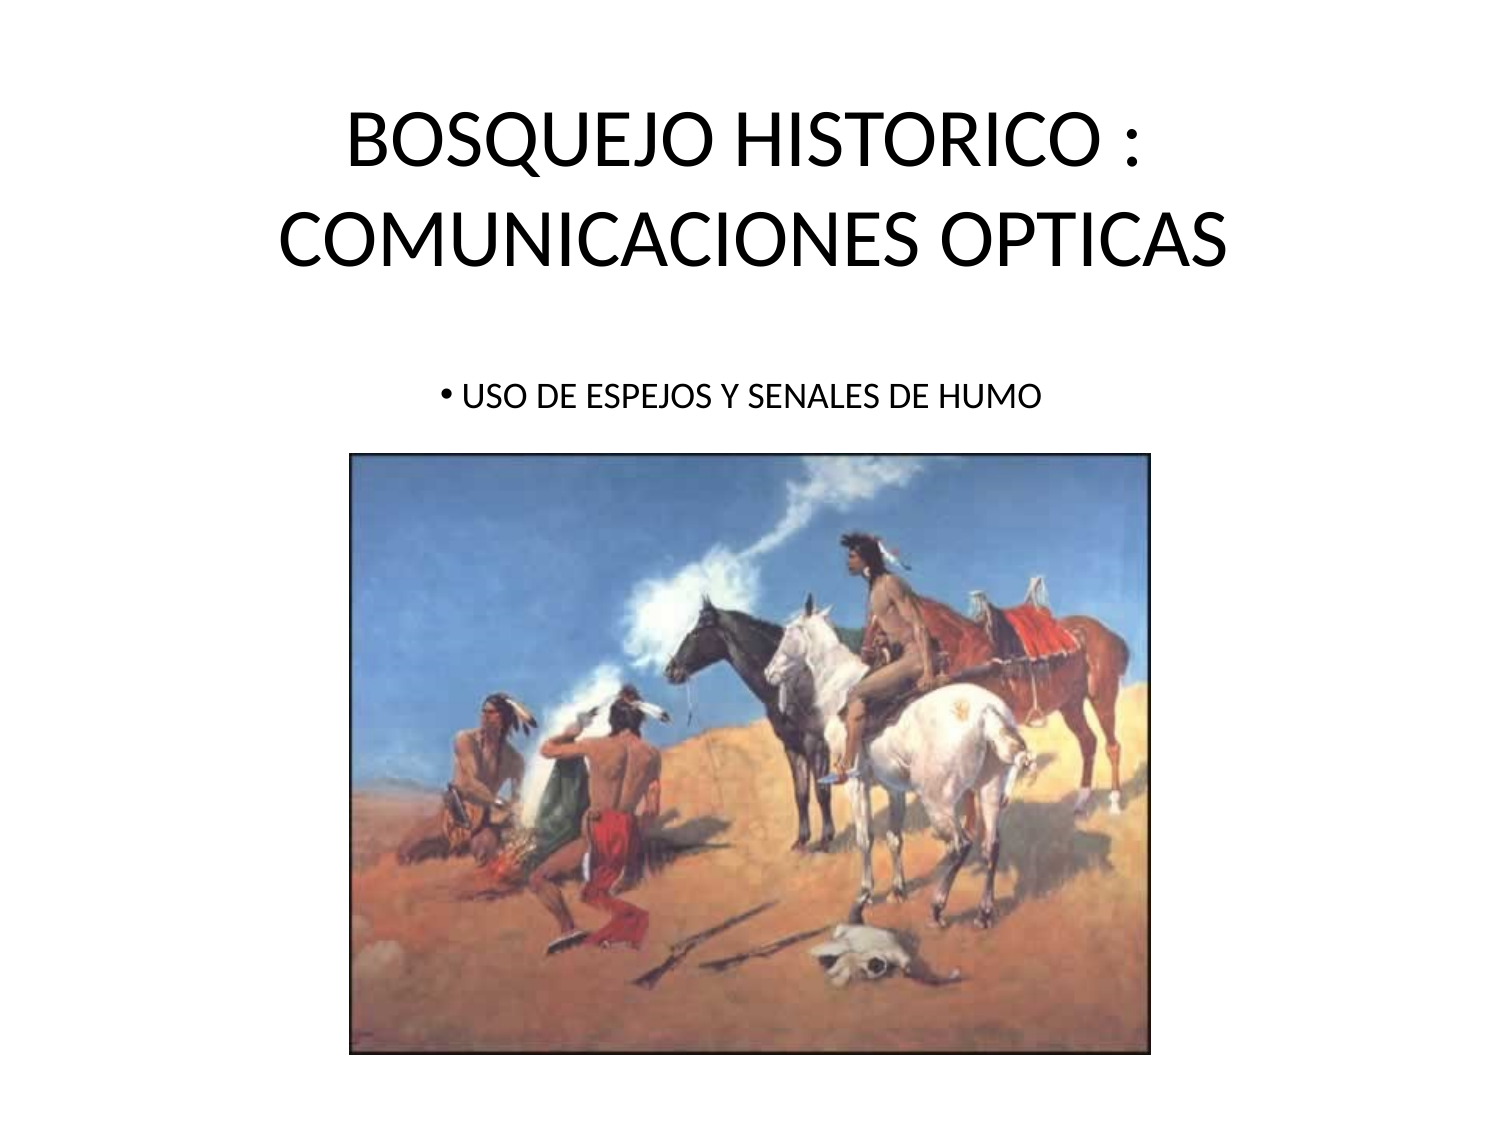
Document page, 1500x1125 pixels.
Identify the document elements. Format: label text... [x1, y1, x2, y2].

picture [348, 452, 1151, 1055]
text_box BOSQUEJO HISTORICO : COMUNICACIONES OPTICAS [263, 75, 1245, 291]
text_box USO DE ESPEJOS Y SENALES DE HUMO [425, 363, 1058, 423]
